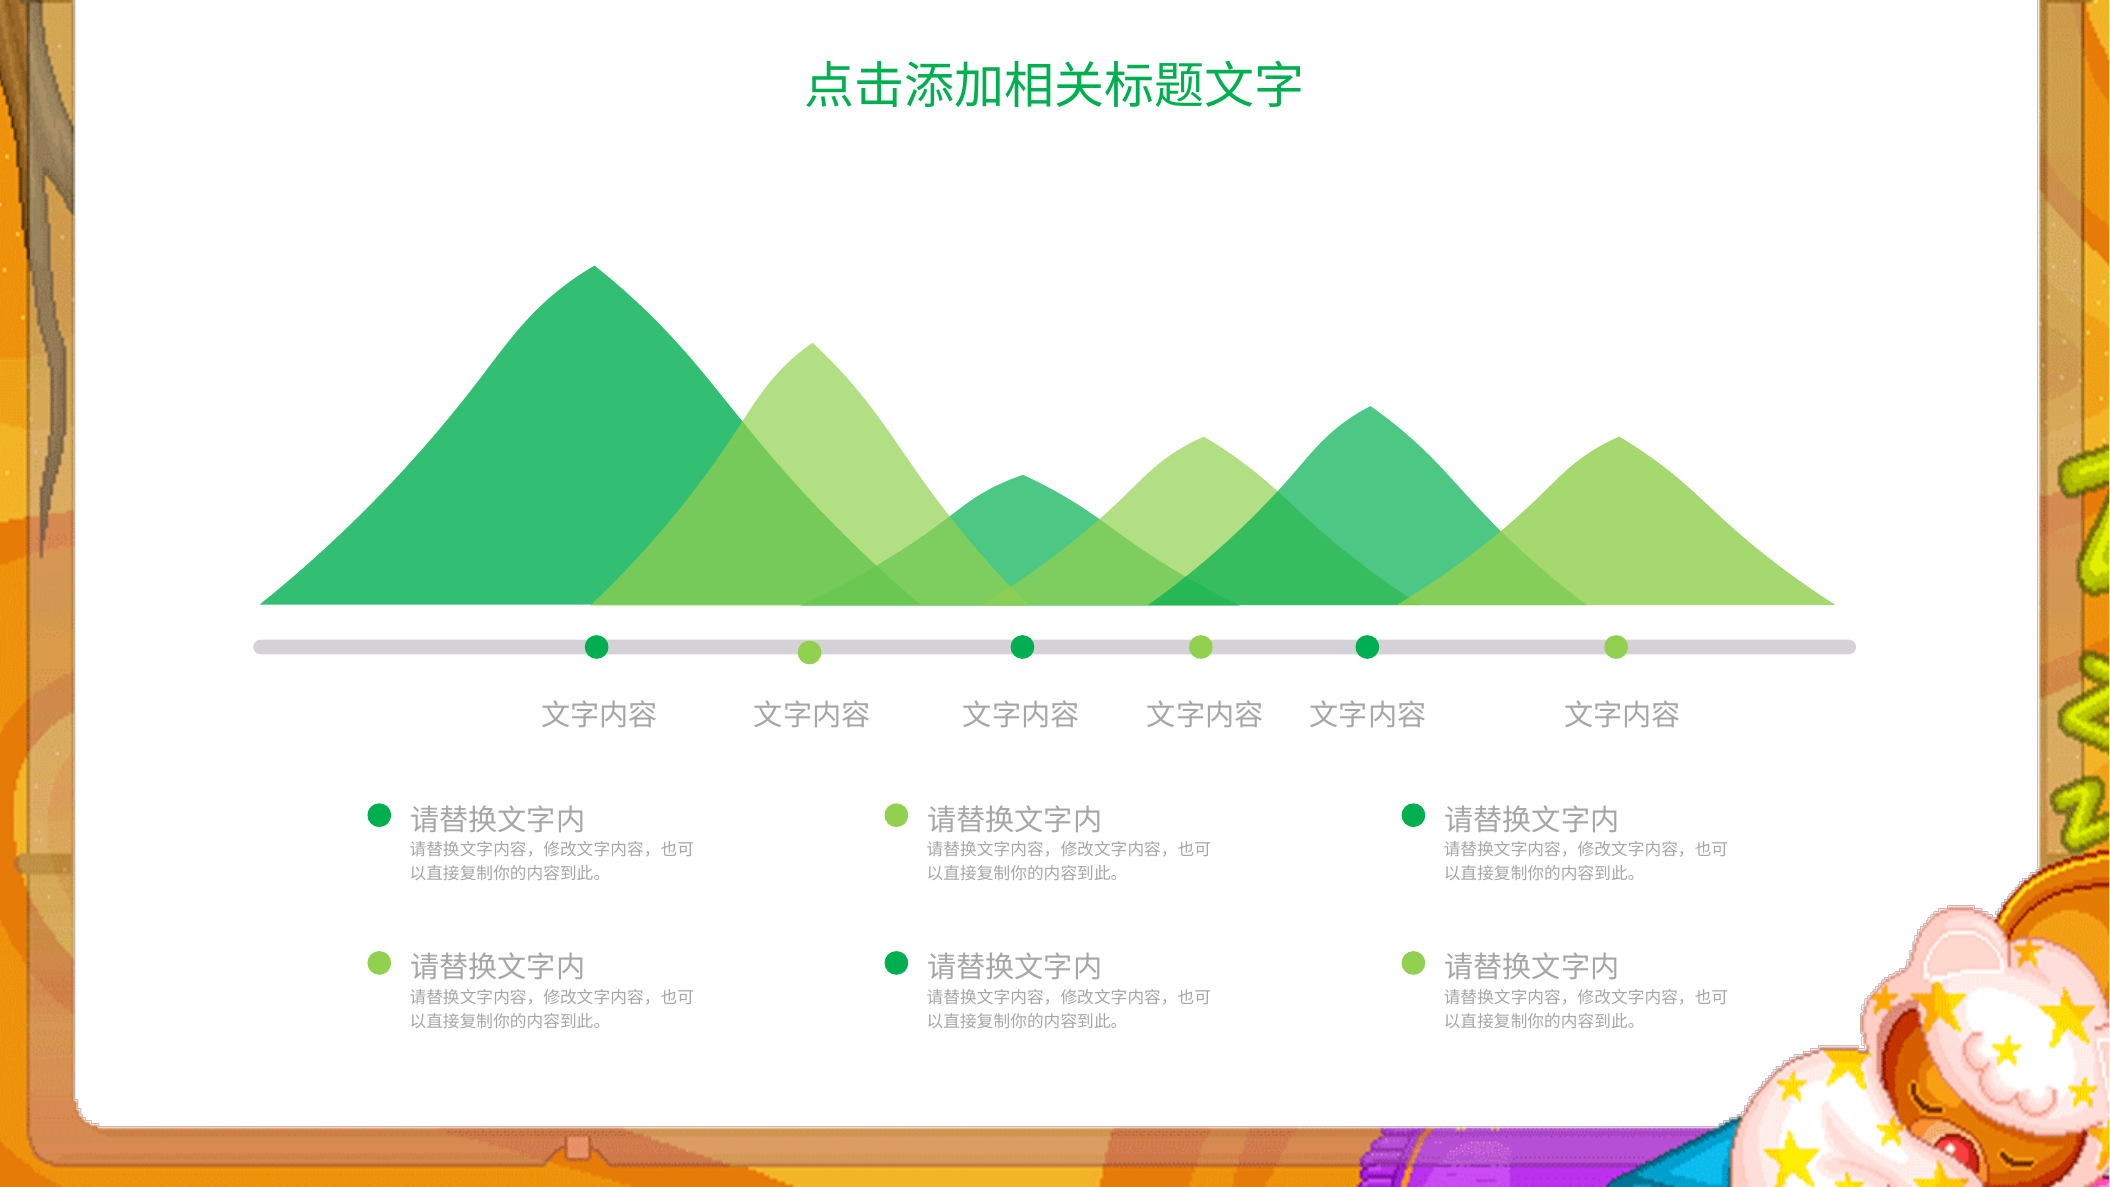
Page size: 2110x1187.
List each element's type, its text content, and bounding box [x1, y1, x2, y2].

text_box [884, 951, 909, 975]
text_box 请替换文字内容，修改文字内容，也可以直接复制你的内容到此。 [1443, 982, 1745, 1031]
text_box 请替换文字内 [926, 941, 1103, 982]
text_box 请替换文字内 [1444, 793, 1620, 835]
text_box 请替换文字内 [926, 793, 1103, 835]
text_box 请替换文字内 [1444, 941, 1620, 982]
picture [0, 0, 2110, 1187]
text_box 请替换文字内 [409, 941, 586, 982]
text_box [367, 951, 392, 975]
text_box [884, 803, 909, 828]
text_box 请替换文字内容，修改文字内容，也可以直接复制你的内容到此。 [1443, 835, 1745, 884]
text_box 请替换文字内容，修改文字内容，也可以直接复制你的内容到此。 [926, 982, 1228, 1031]
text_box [253, 265, 1857, 730]
text_box [1401, 803, 1426, 828]
text_box 点击添加相关标题文字 [803, 53, 1307, 114]
text_box 请替换文字内容，修改文字内容，也可以直接复制你的内容到此。 [409, 835, 711, 883]
text_box [1401, 951, 1426, 975]
text_box 请替换文字内容，修改文字内容，也可以直接复制你的内容到此。 [926, 835, 1228, 883]
text_box [367, 803, 392, 828]
text_box 请替换文字内容，修改文字内容，也可以直接复制你的内容到此。 [409, 982, 711, 1031]
text_box 请替换文字内 [409, 793, 586, 835]
